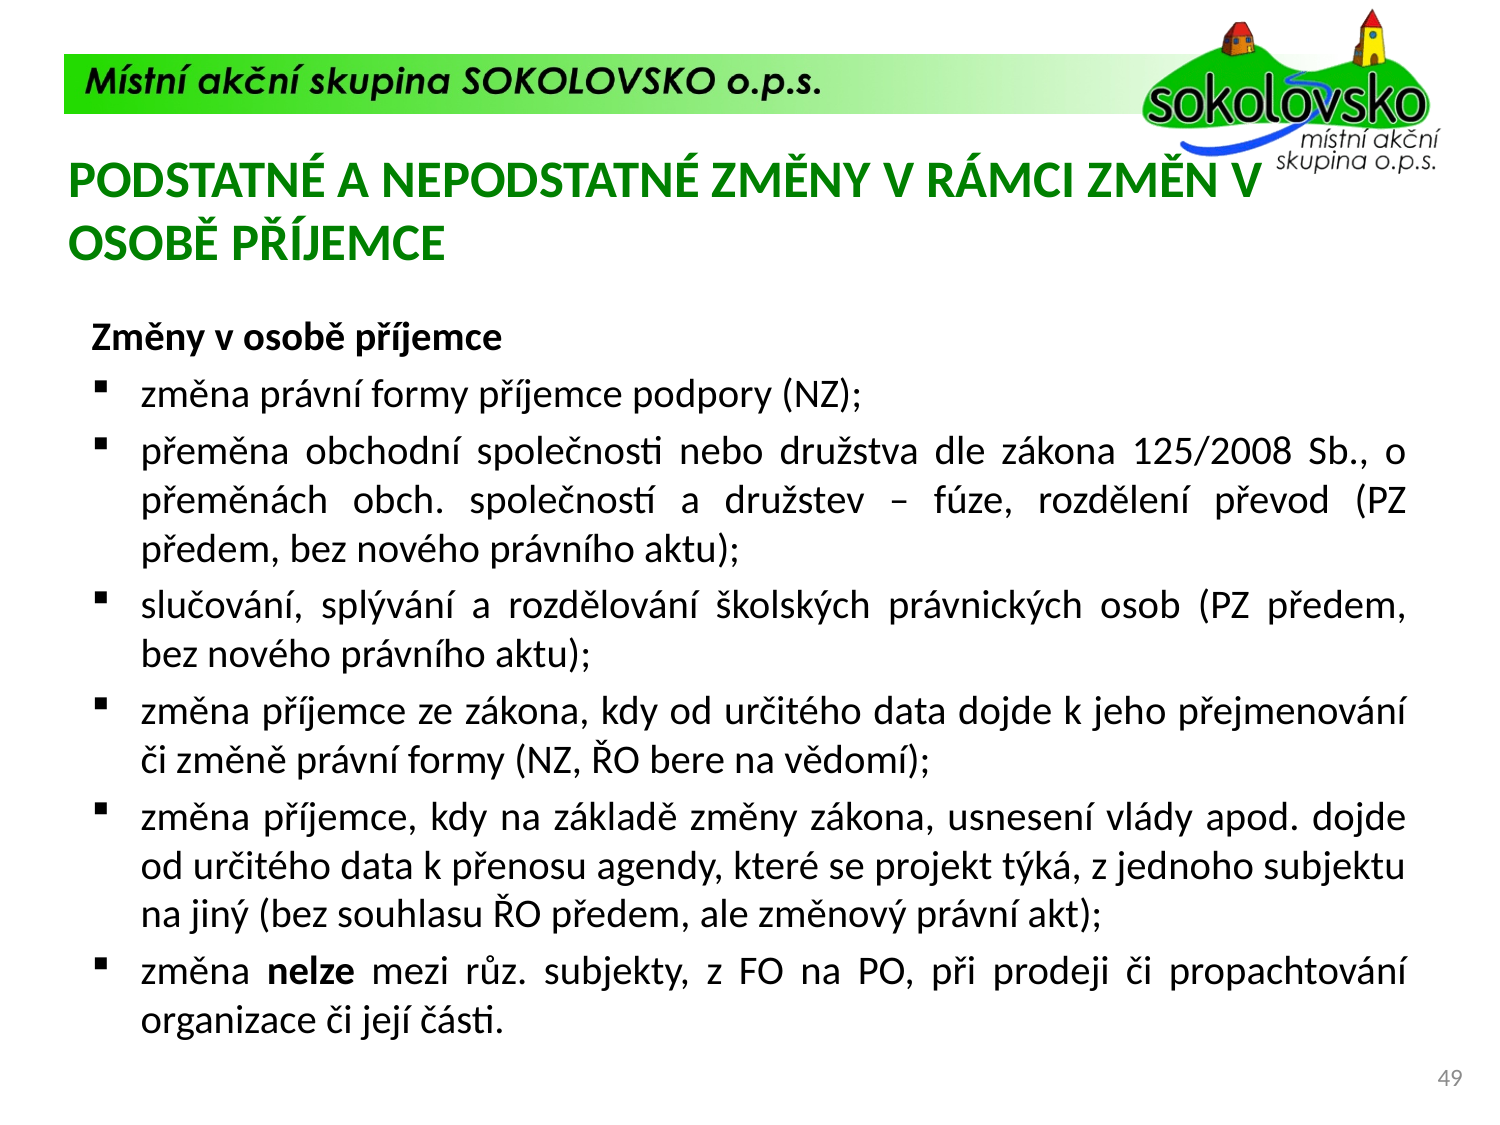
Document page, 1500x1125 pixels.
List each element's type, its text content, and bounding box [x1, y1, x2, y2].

slide_number 49 [1128, 1046, 1478, 1107]
picture [64, 0, 1455, 197]
title PODSTATNÉ A NEPODSTATNÉ ZMĚNY V RÁMCI ZMĚN V OSOBĚ PŘÍJEMCE [53, 137, 1404, 279]
list Změny v osobě příjemce změna právní formy příjemce podpory (NZ); přeměna obchodní společnosti nebo družstva dle zákona 125/2008 Sb., o přeměnách obch. společností a družstev – fúze, rozdělení převod (PZ předem, bez nového právního aktu); slučování, splývání a rozdělování školských právnických osob (PZ předem, bez nového právního aktu); změna příjemce ze zákona, kdy od určitého data dojde k jeho přejmenování či změně právní formy (NZ, ŘO bere na vědomí); změna příjemce, kdy na základě změny zákona, usnesení vlády apod. dojde od určitého data k přenosu agendy, které se projekt týká, z jednoho subjektu na jiný (bez souhlasu ŘO předem, ale změnový právní akt); změna nelze mezi růz. subjekty, z FO na PO, při prodeji či propachtování organizace či její části. [76, 302, 1424, 1107]
